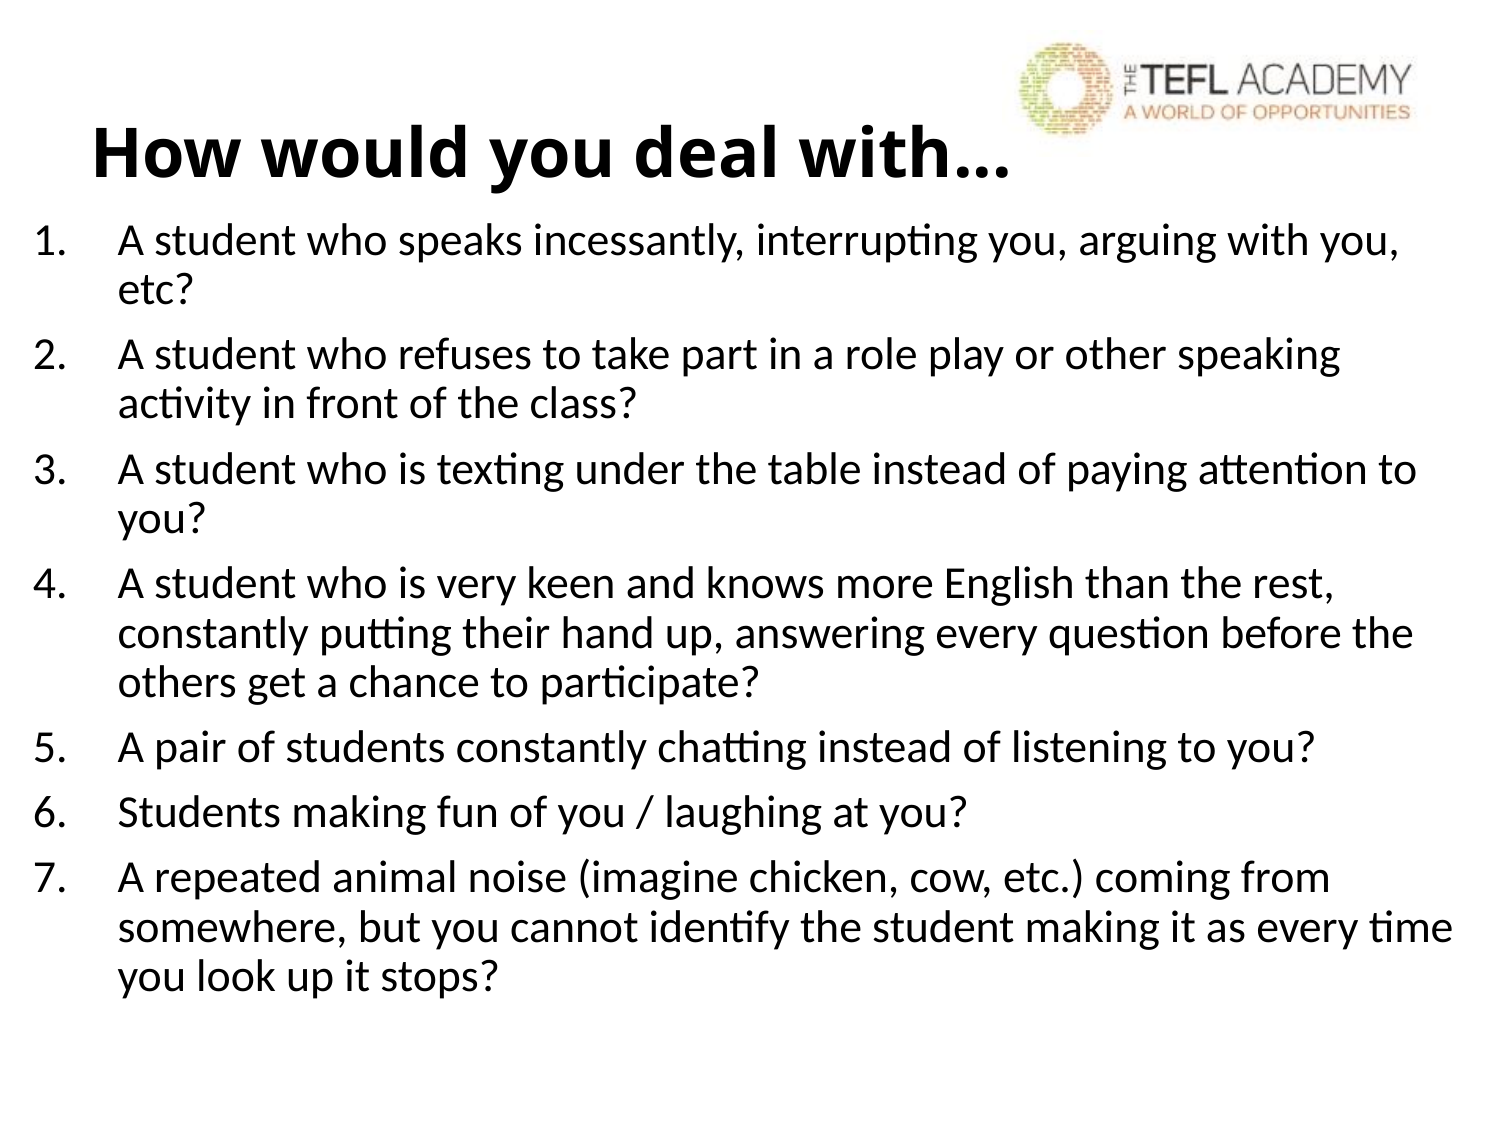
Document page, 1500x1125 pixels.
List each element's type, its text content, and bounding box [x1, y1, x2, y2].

title How would you deal with... [75, 90, 1425, 208]
list A student who speaks incessantly, interrupting you, arguing with you, etc? A student who refuses to take part in a role play or other speaking activity in front of the class? A student who is texting under the table instead of paying attention to you? A student who is very keen and knows more English than the rest, constantly putting their hand up, answering every question before the others get a chance to participate? A pair of students constantly chatting instead of listening to you? Students making fun of you / laughing at you? A repeated animal noise (imagine chicken, cow, etc.) coming from somewhere, but you cannot identify the student making it as every time you look up it stops? [0, 208, 1500, 1125]
picture [1002, 30, 1446, 157]
